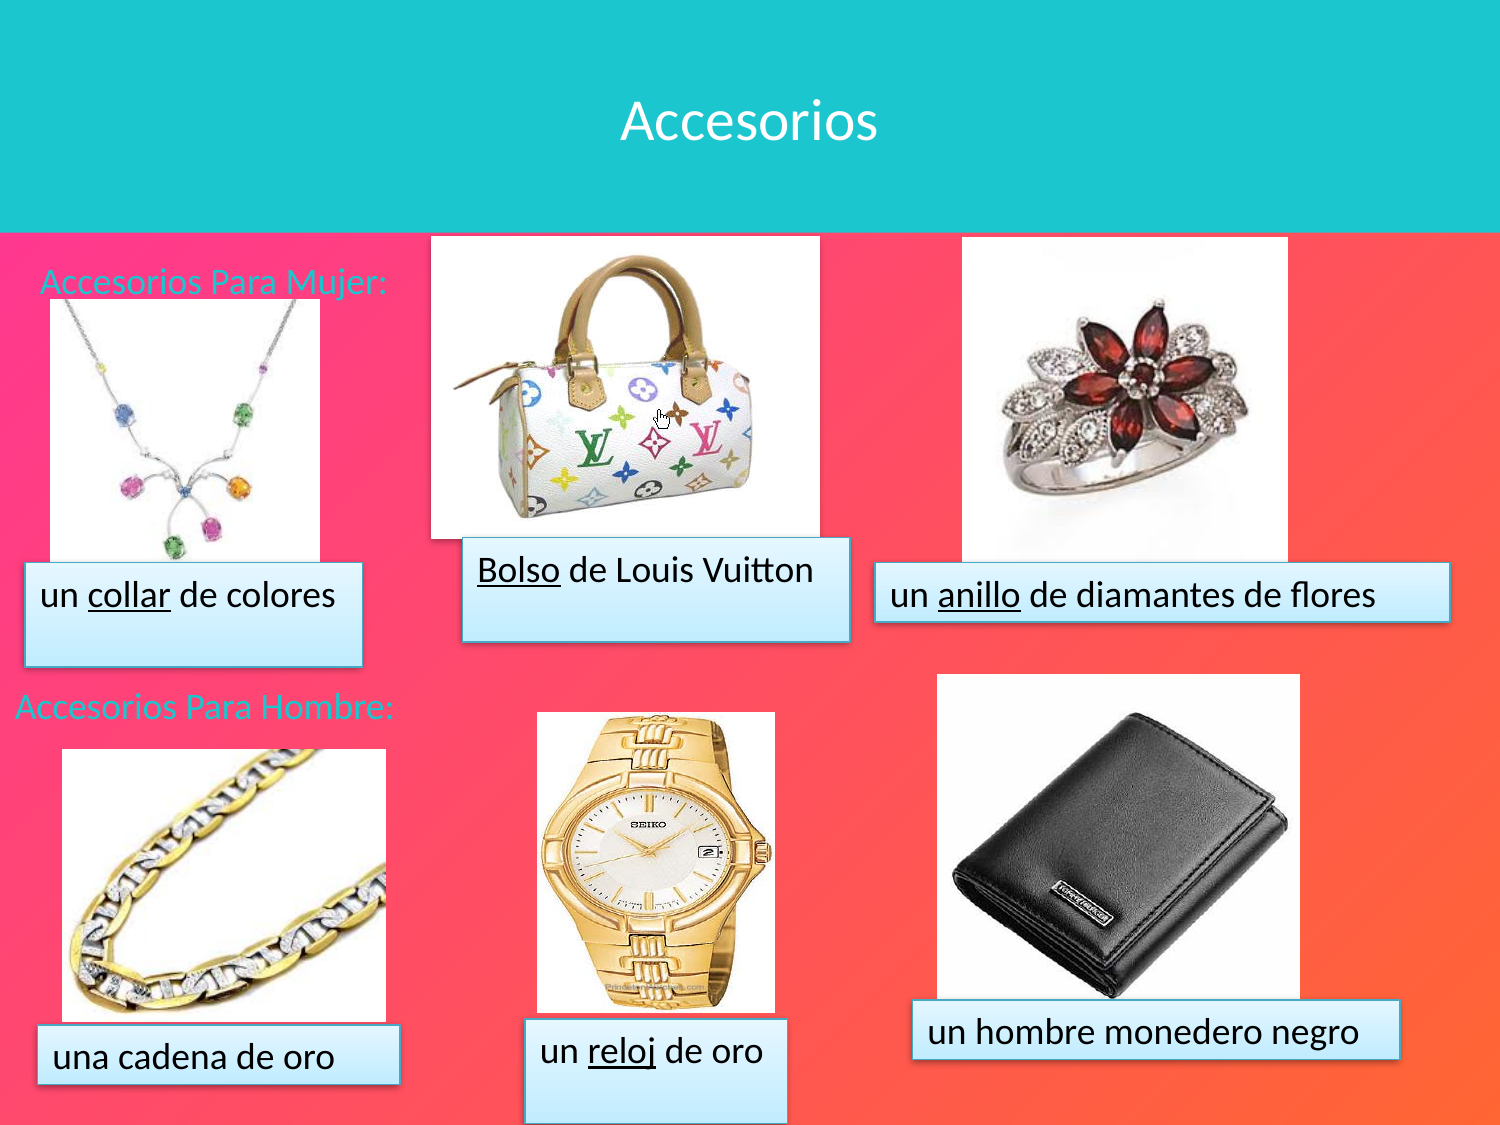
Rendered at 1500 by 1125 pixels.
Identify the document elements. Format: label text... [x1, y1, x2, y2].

title Accesorios [0, 0, 1500, 233]
picture [431, 237, 819, 538]
text_box Accesorios Para Mujer: [24, 249, 425, 310]
picture [937, 674, 1301, 1038]
picture [537, 712, 776, 1013]
text_box Bolso de Louis Vuitton [462, 537, 851, 643]
text_box Accesorios Para Hombre: [0, 674, 438, 780]
text_box un reloj de oro [524, 1018, 788, 1124]
text_box un hombre monedero negro [912, 999, 1401, 1060]
text_box una cadena de oro [37, 1024, 401, 1085]
text_box un anillo de diamantes de flores [874, 562, 1451, 623]
picture [49, 299, 320, 601]
picture [962, 237, 1288, 563]
picture [62, 749, 387, 1023]
text_box un collar de colores [24, 562, 363, 668]
